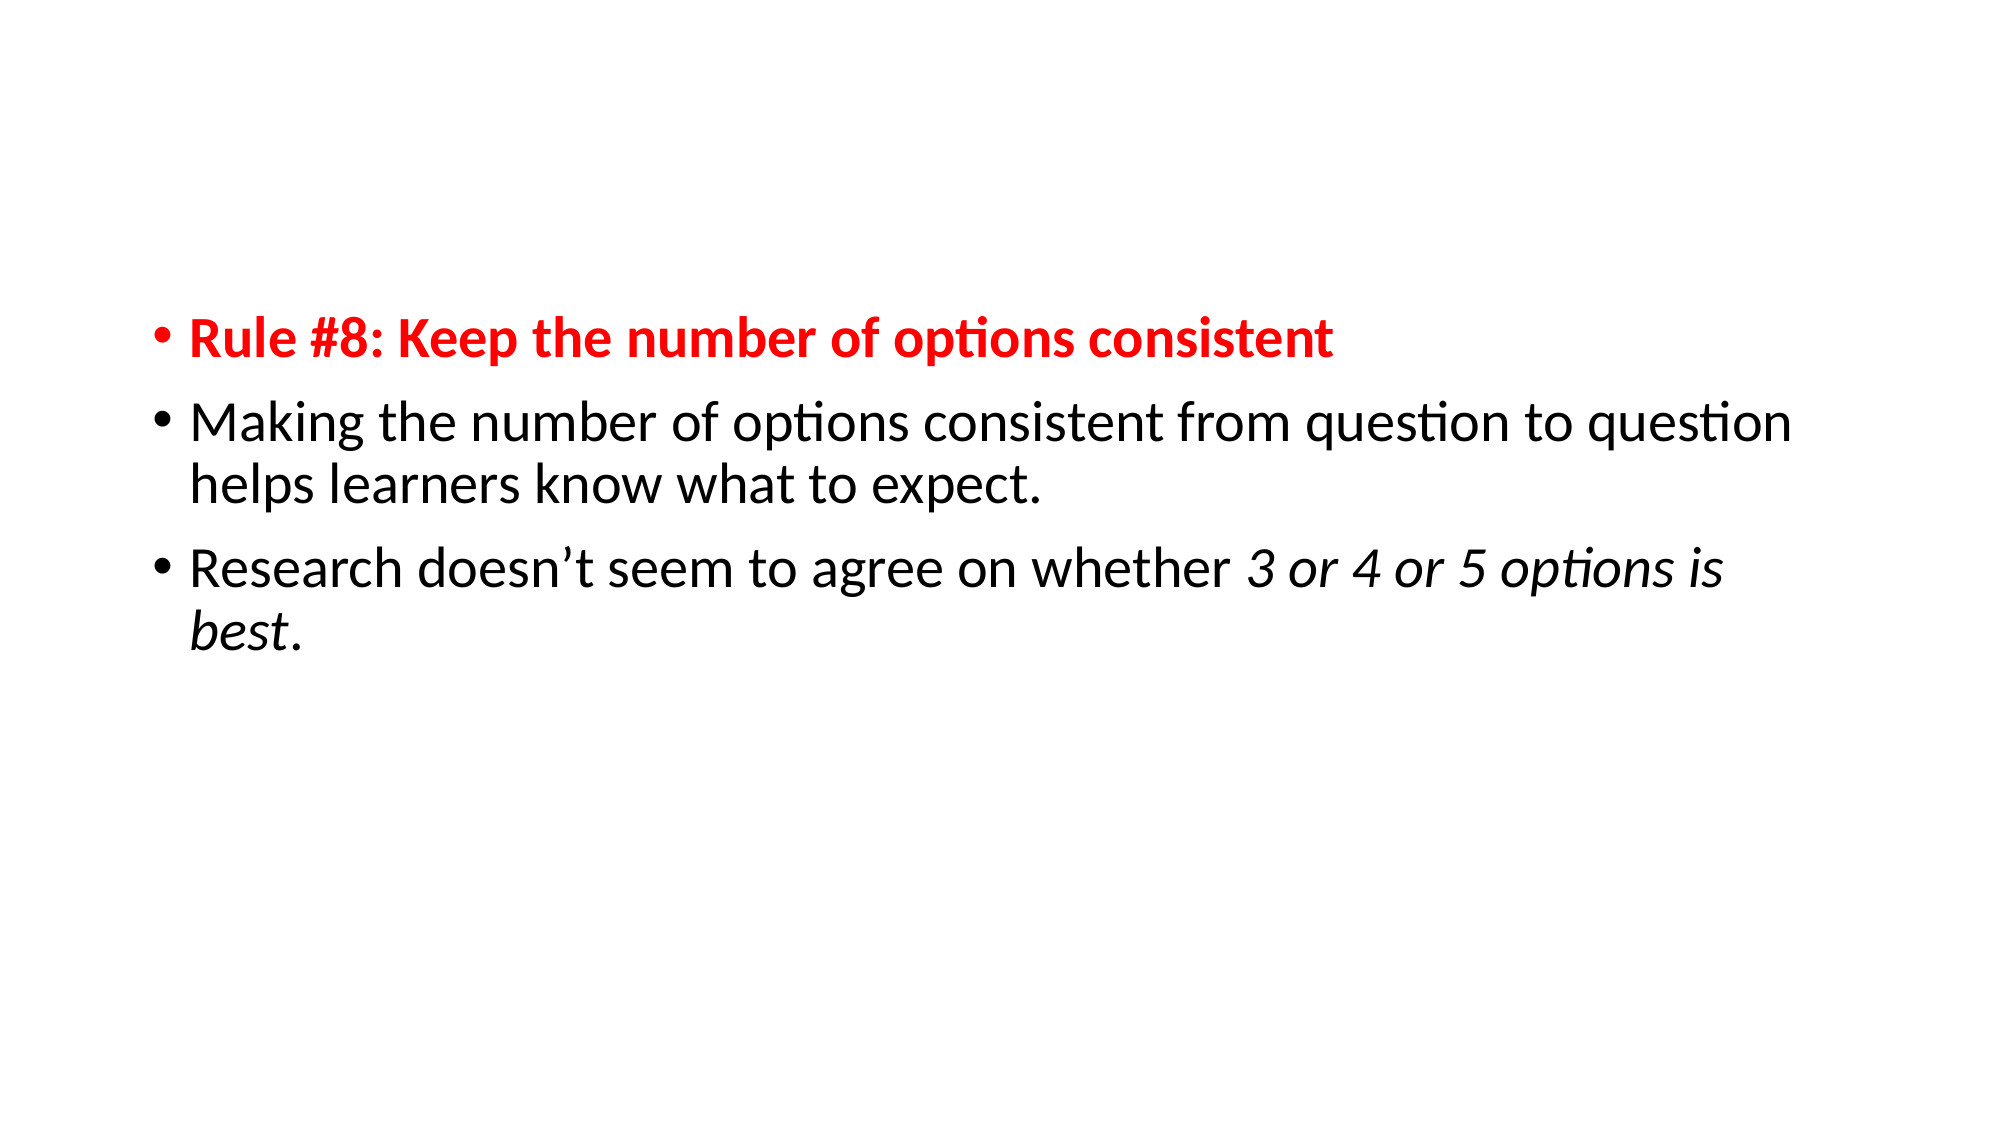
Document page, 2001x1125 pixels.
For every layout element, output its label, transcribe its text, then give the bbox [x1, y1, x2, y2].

list Rule #8: Keep the number of options consistent Making the number of options consistent from question to question helps learners know what to expect. Research doesn’t seem to agree on whether 3 or 4 or 5 options is best. [137, 299, 1863, 1014]
